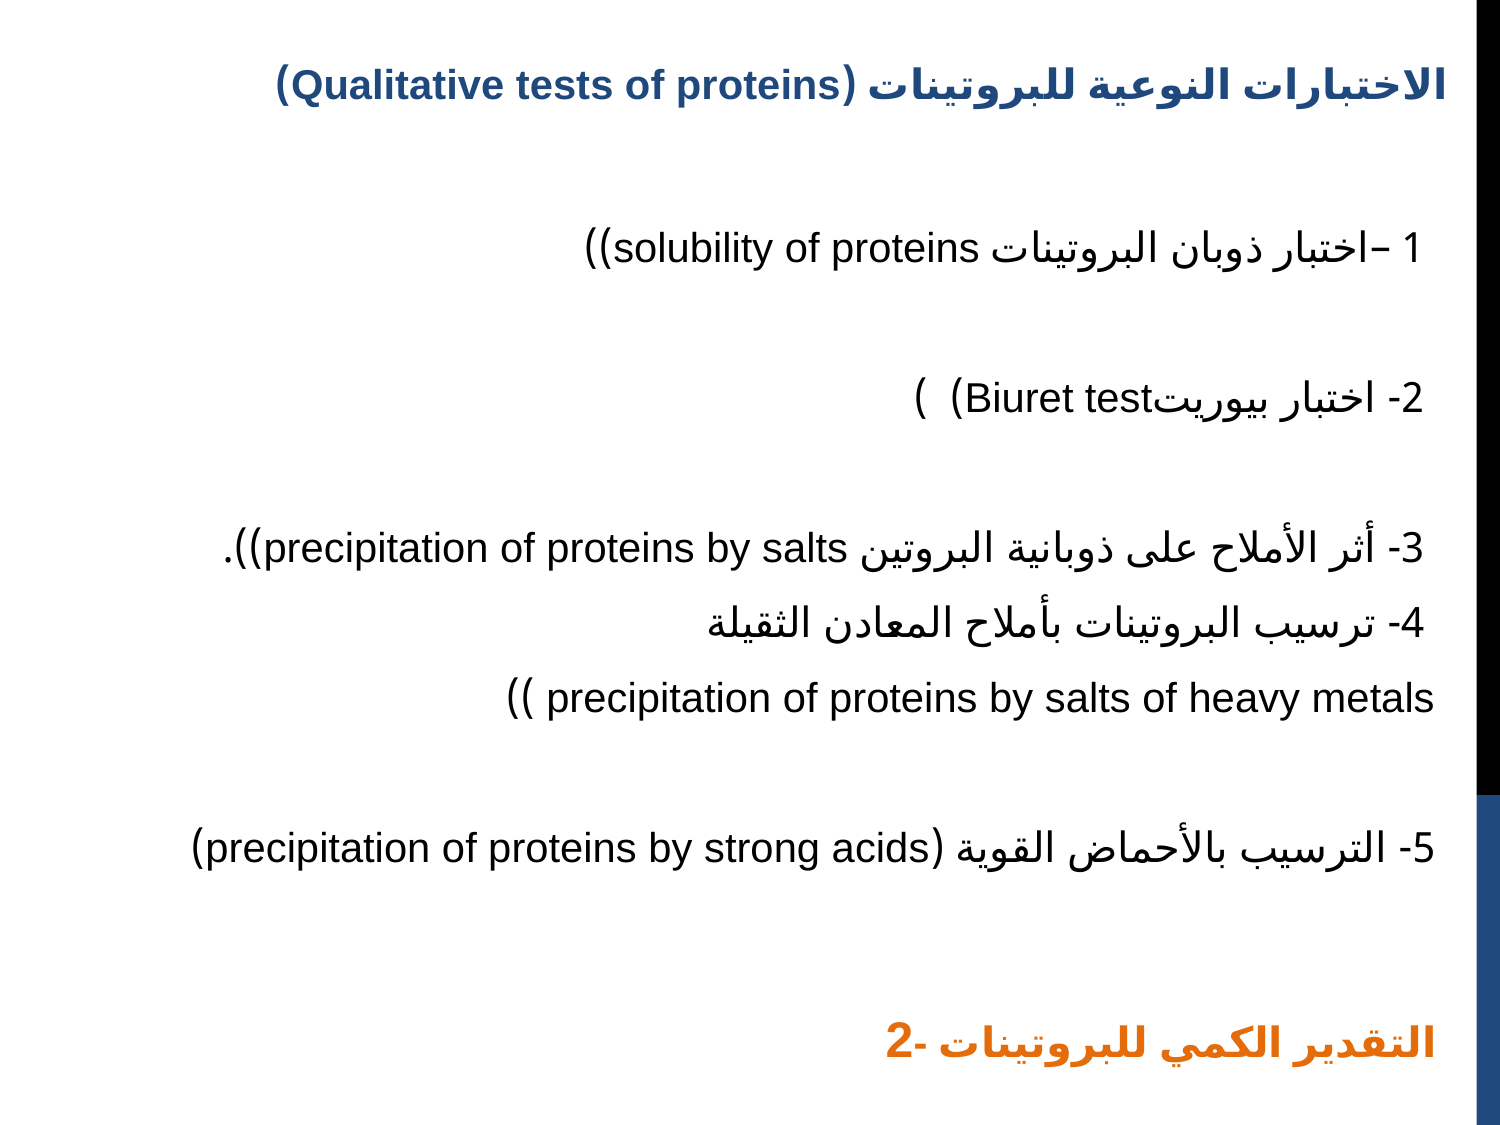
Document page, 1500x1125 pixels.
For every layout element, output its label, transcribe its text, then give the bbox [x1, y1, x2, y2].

text_box الاختبارات النوعية للبروتينات (Qualitative tests of proteins) [89, 50, 1463, 115]
text_box 2- التقدير الكمي للبروتينات [498, 999, 1463, 1075]
text_box 1 –اختبار ذوبان البروتينات solubility of proteins)) 2- اختبار بيوريتBiuret test) ) 3- أثر الأملاح على ذوبانية البروتين precipitation of proteins by salts)). 4- ترسيب البروتينات بأملاح المعادن الثقيلة precipitation of proteins by salts of heavy metals )) 5- الترسيب بالأحماض القوية (precipitation of proteins by strong acids) [4, 188, 1450, 953]
